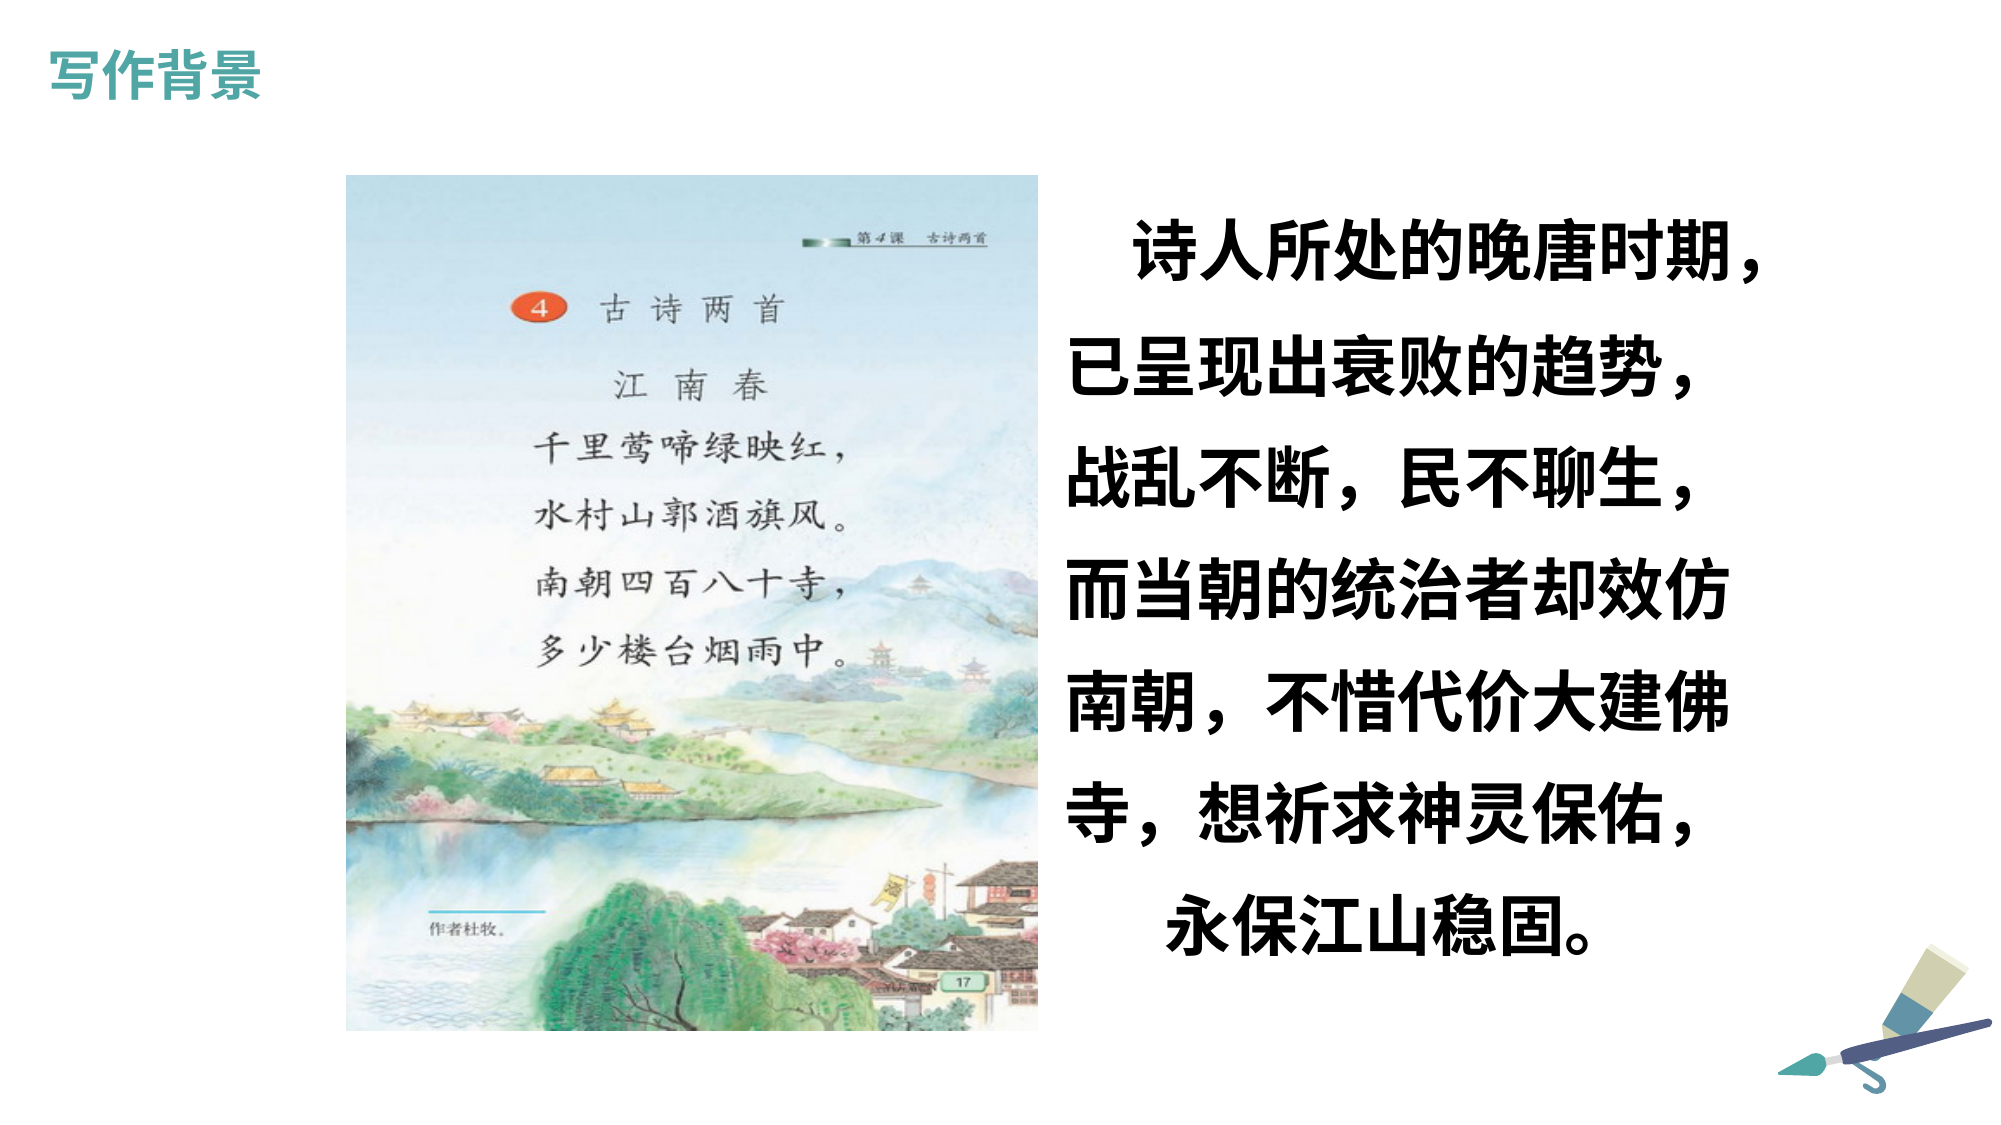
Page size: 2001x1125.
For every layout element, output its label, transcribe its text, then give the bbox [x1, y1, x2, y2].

text_box 诗人所处的晚唐时期，已呈现出衰败的趋势，战乱不断，民不聊生，而当朝的统治者却效仿南朝，不惜代价大建佛寺，想祈求神灵保佑，永保江山稳固。 [1037, 145, 1758, 972]
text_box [1811, 945, 1974, 1125]
picture [346, 175, 1038, 1031]
text_box 写作背景 [32, 33, 347, 114]
